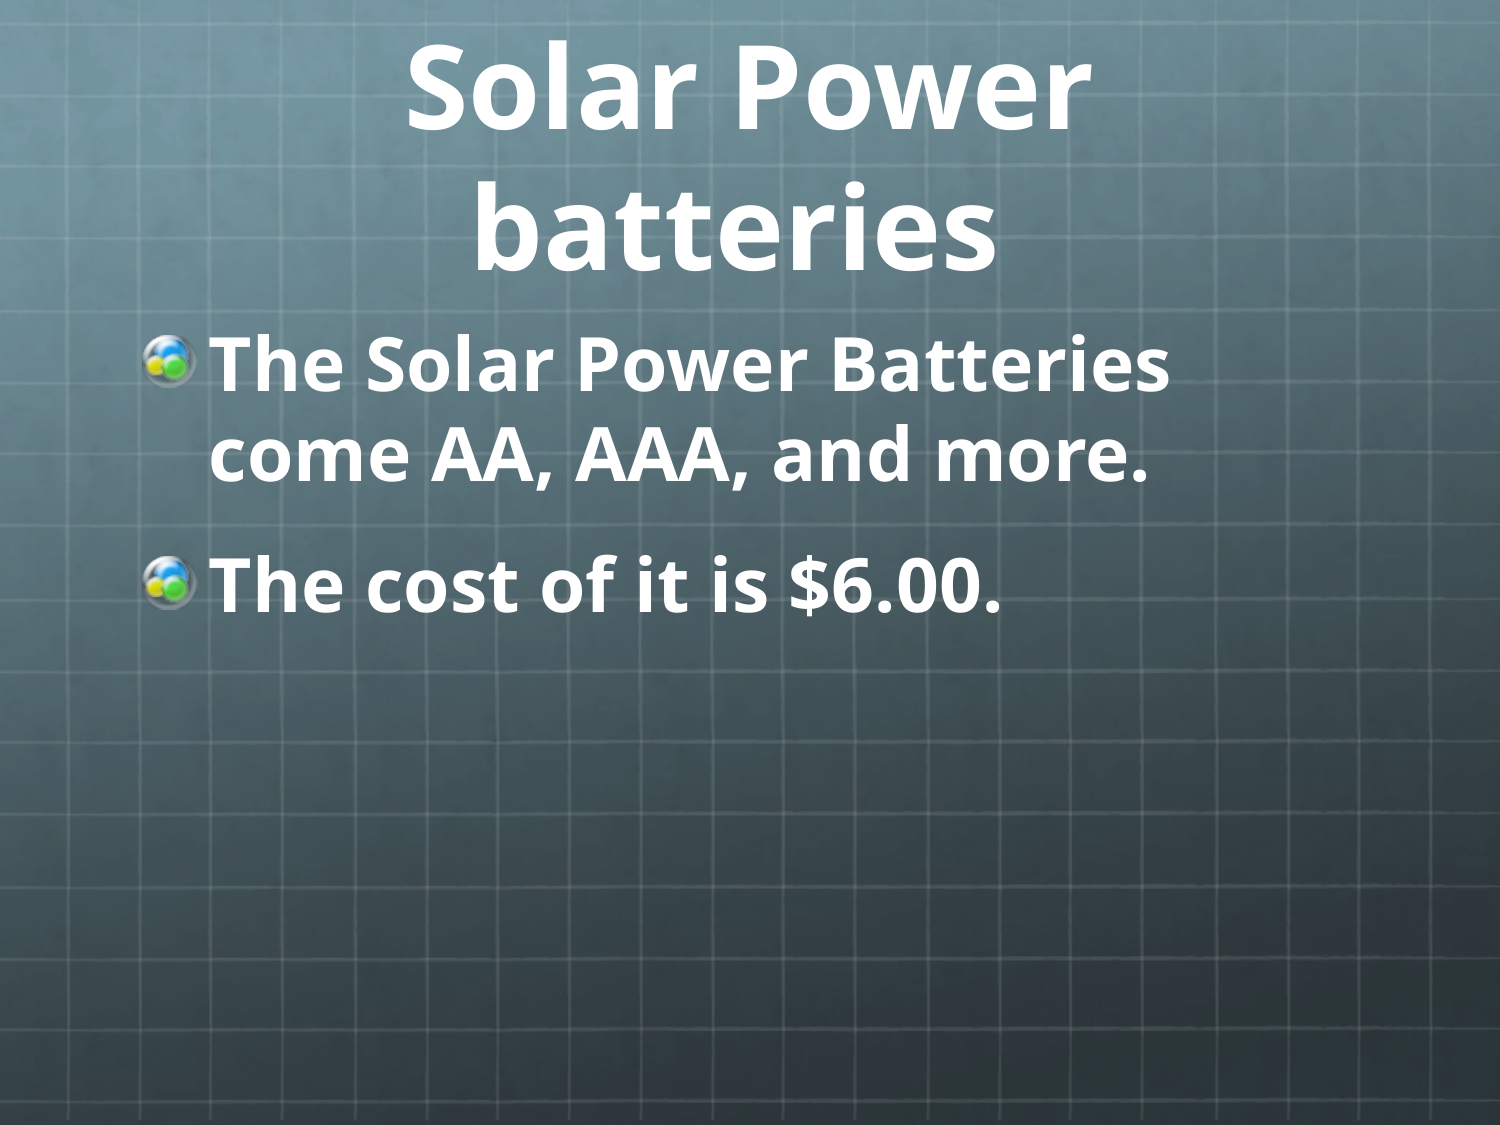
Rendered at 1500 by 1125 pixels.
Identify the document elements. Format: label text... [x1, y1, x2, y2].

picture [0, 0, 1500, 1125]
title Solar Power batteries [127, 17, 1372, 289]
list The Solar Power Batteries come AA, AAA, and more. The cost of it is $6.00. [127, 308, 1372, 958]
